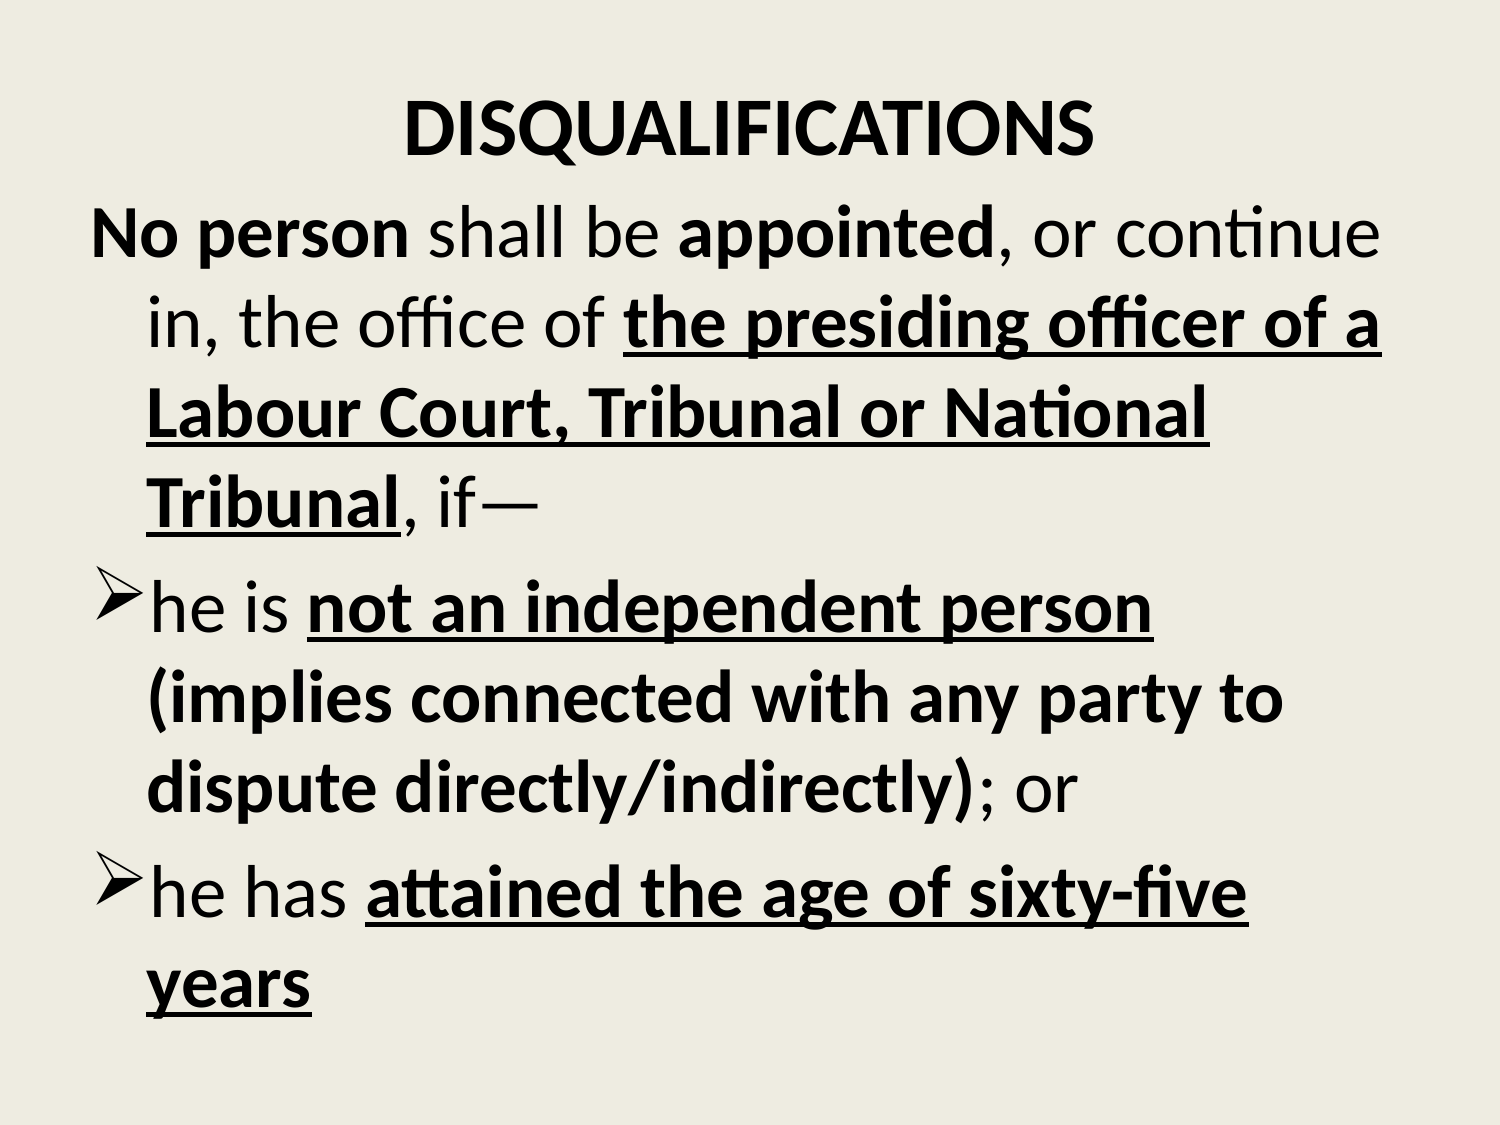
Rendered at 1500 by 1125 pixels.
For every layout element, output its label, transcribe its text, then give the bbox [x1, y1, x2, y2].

list No person shall be appointed, or continue in, the office of the presiding officer of a Labour Court, Tribunal or National Tribunal, if— he is not an independent person (implies connected with any party to dispute directly/indirectly); or he has attained the age of sixty-five years [75, 174, 1425, 1063]
title DISQUALIFICATIONS [75, 45, 1425, 174]
